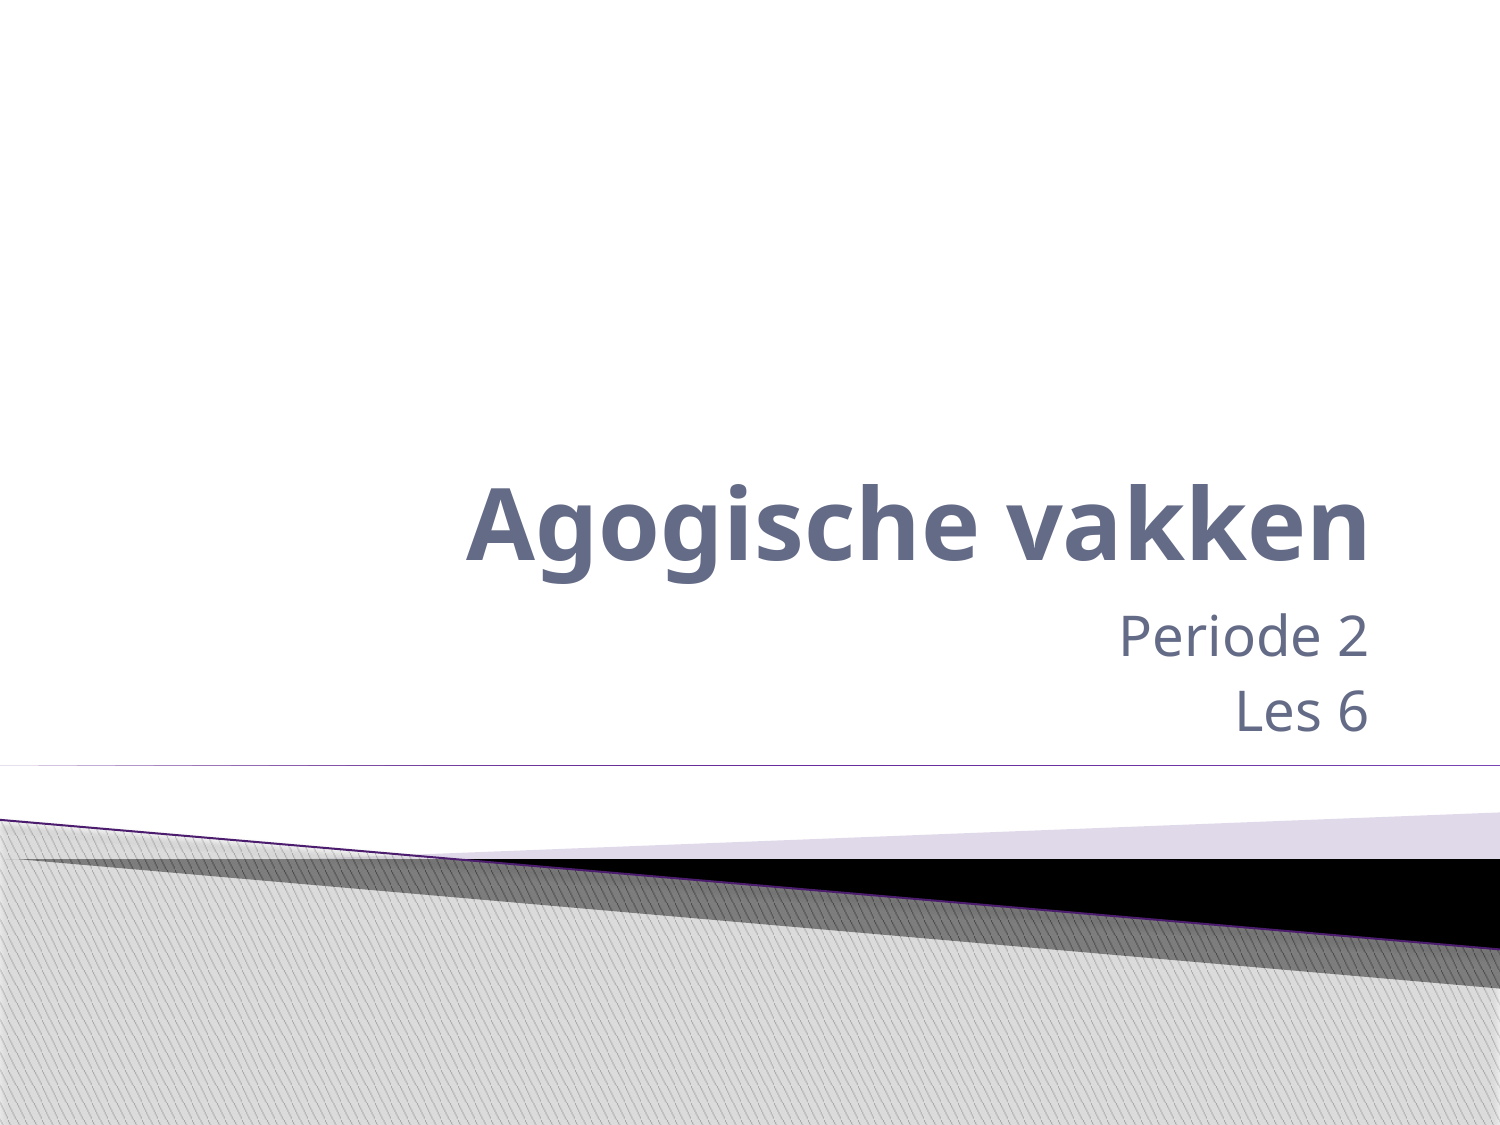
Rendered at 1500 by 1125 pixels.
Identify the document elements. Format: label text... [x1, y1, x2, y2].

subtitle Periode 2 Les 6 [112, 592, 1388, 790]
title Agogische vakken [112, 287, 1388, 588]
picture [5, 859, 1500, 989]
